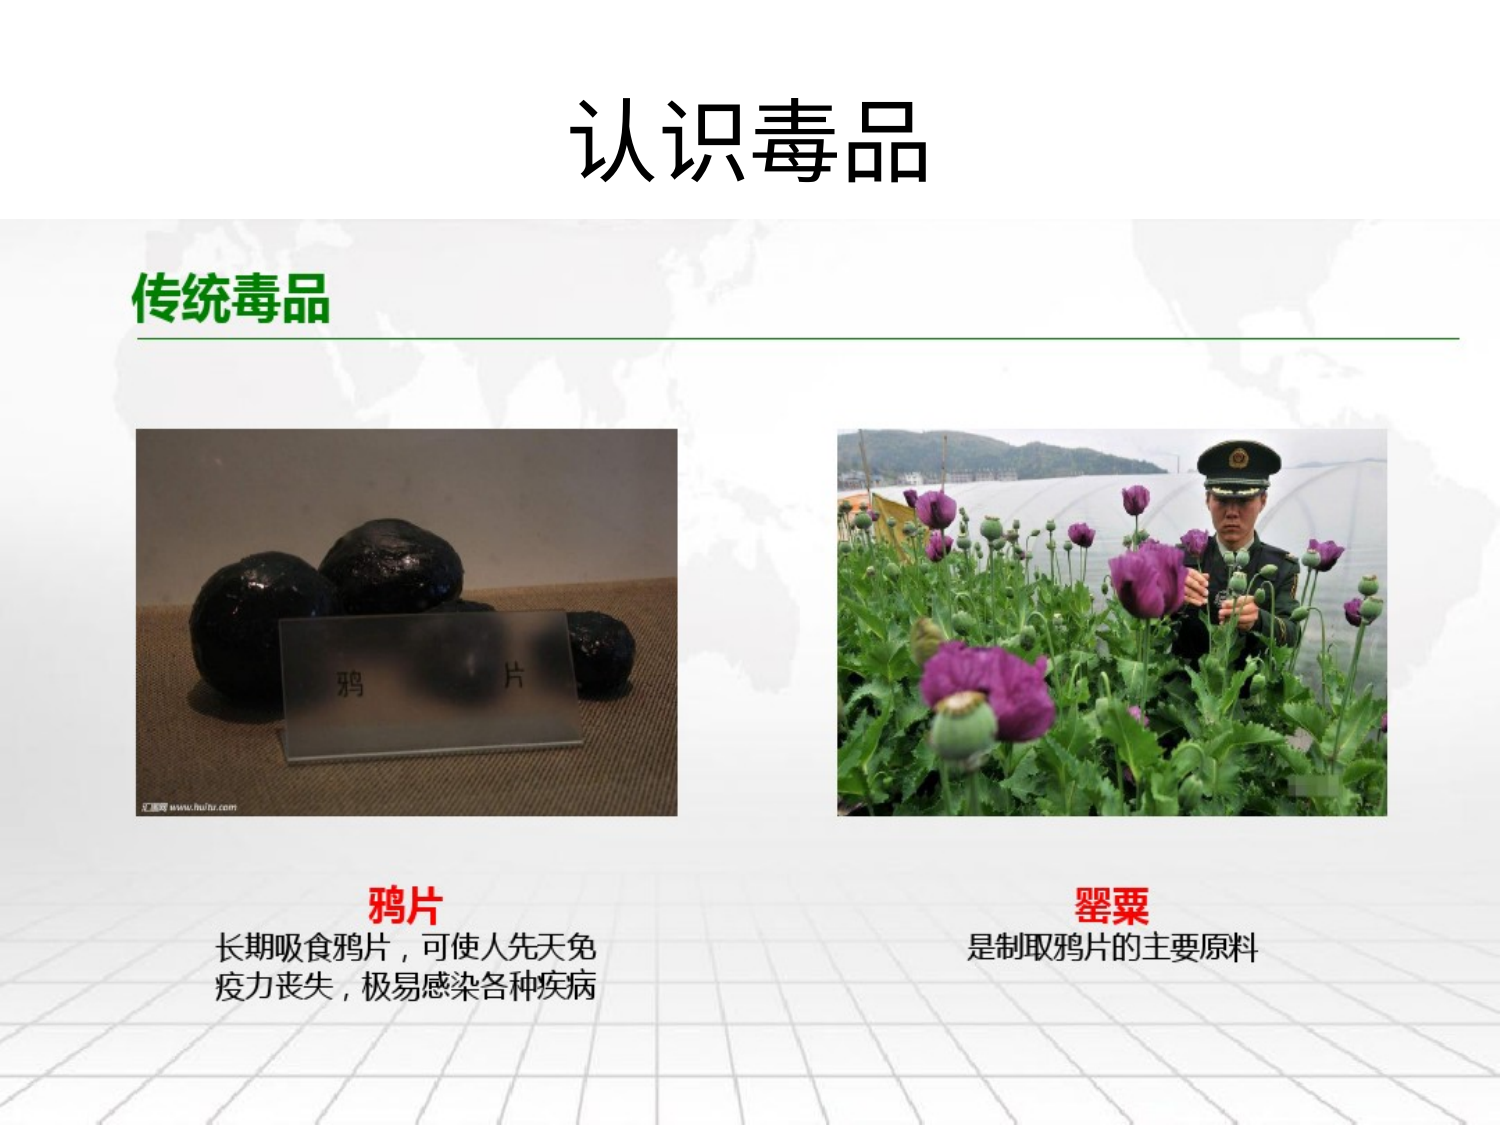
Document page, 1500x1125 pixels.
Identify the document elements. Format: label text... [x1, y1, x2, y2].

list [0, 219, 1500, 1125]
title 认识毒品 [74, 44, 1426, 218]
